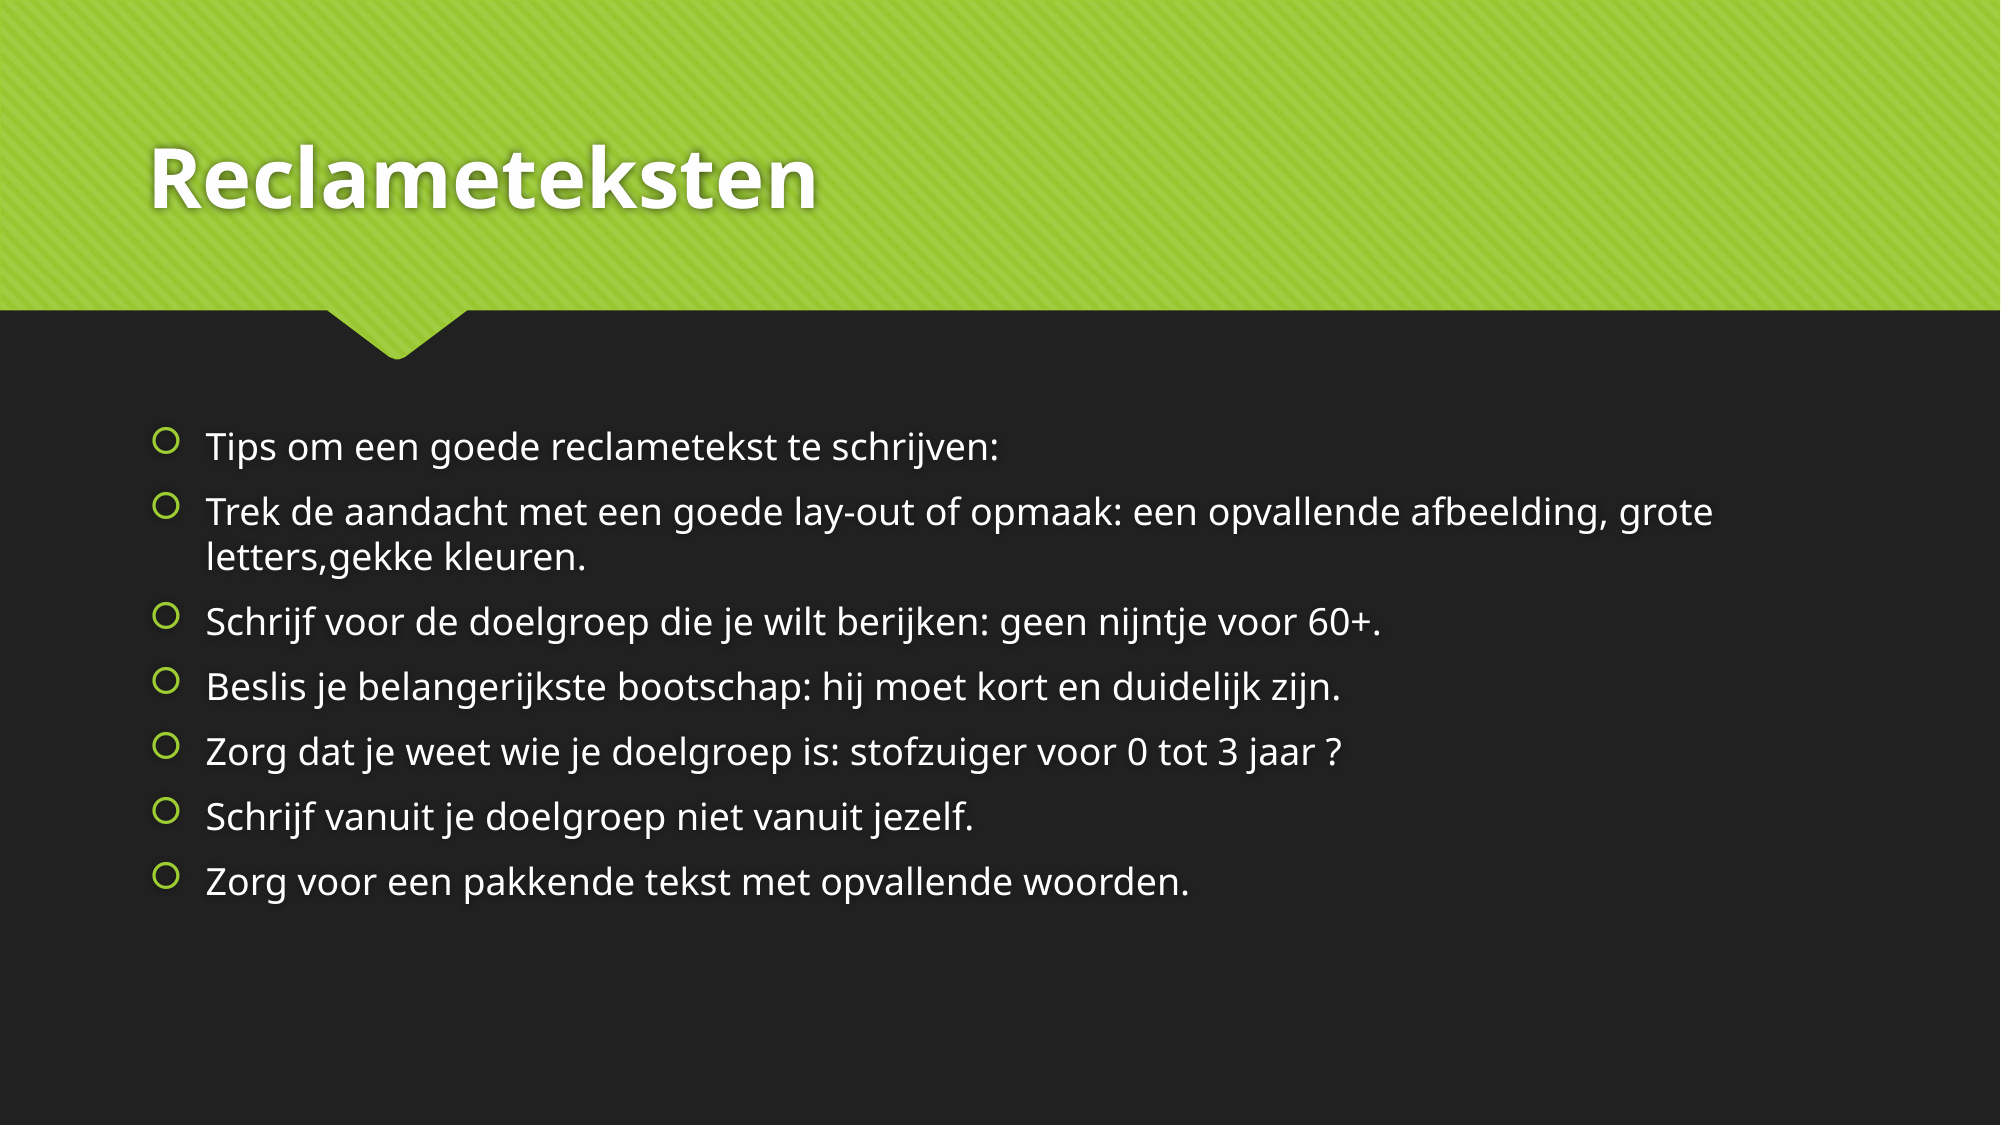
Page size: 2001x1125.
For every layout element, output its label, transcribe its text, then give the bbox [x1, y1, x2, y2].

title Reclameteksten [132, 73, 1868, 233]
list Tips om een goede reclametekst te schrijven: Trek de aandacht met een goede lay-out of opmaak: een opvallende afbeelding, grote letters,gekke kleuren. Schrijf voor de doelgroep die je wilt berijken: geen nijntje voor 60+. Beslis je belangerijkste bootschap: hij moet kort en duidelijk zijn. Zorg dat je weet wie je doelgroep is: stofzuiger voor 0 tot 3 jaar ? Schrijf vanuit je doelgroep niet vanuit jezelf. Zorg voor een pakkende tekst met opvallende woorden. [134, 364, 1866, 962]
